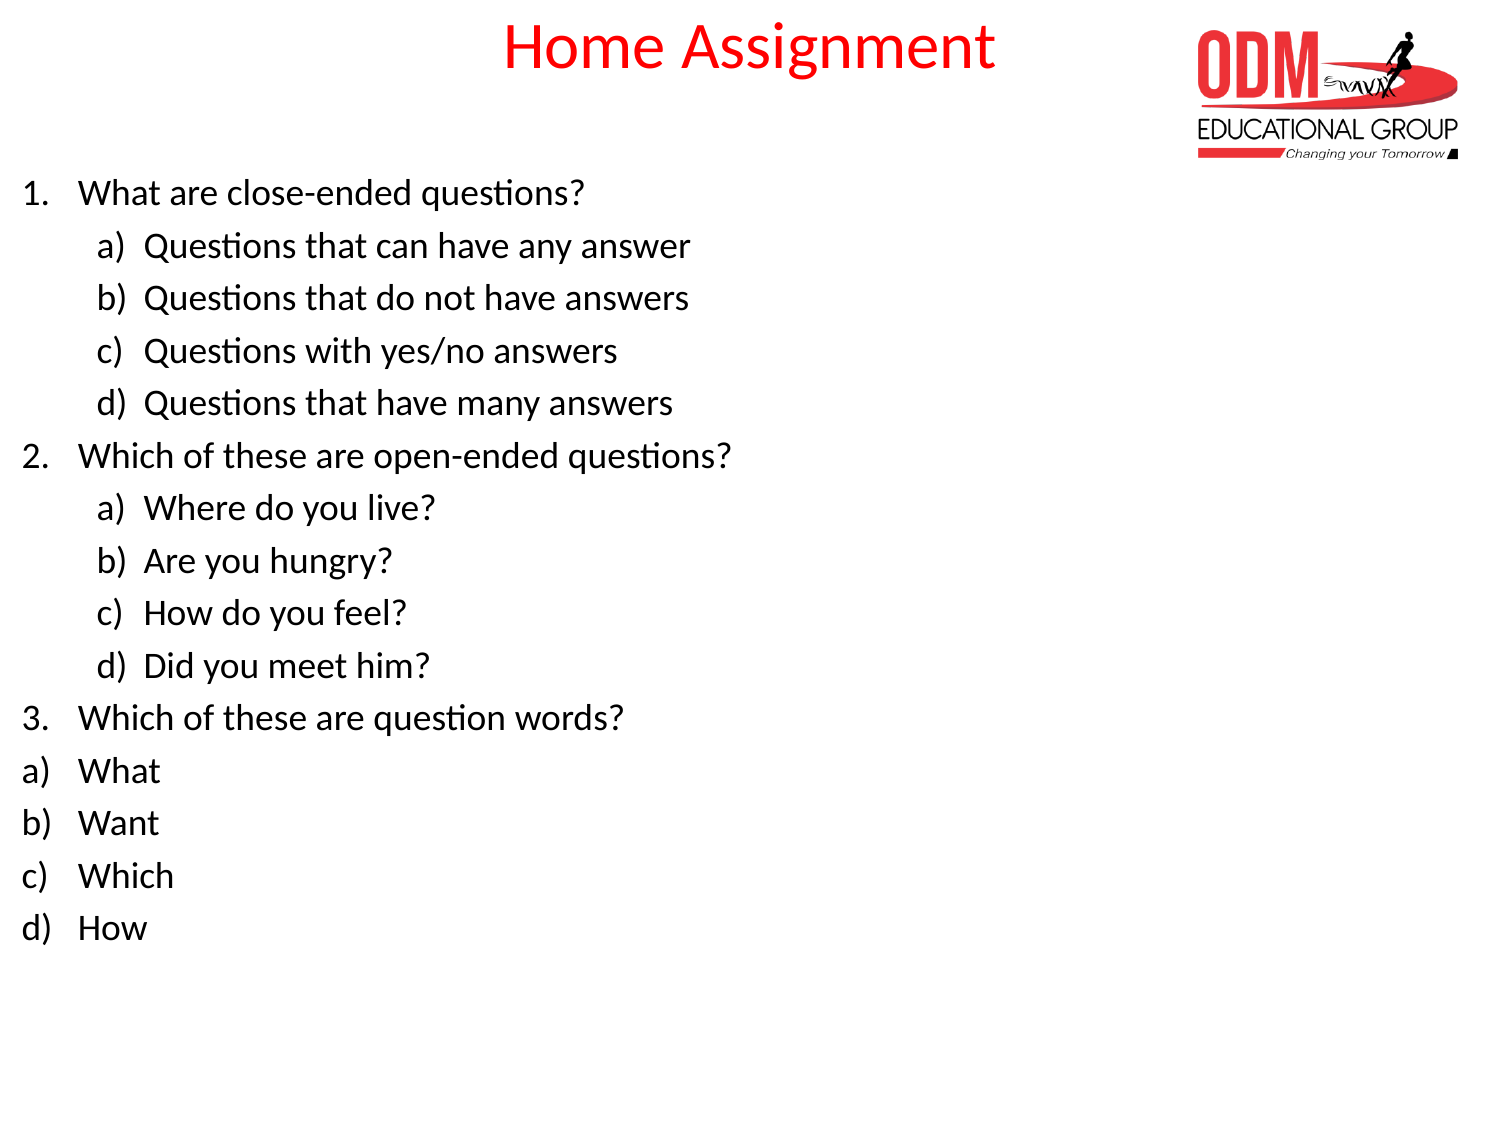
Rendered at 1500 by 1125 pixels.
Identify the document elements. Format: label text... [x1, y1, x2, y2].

picture [1198, 30, 1458, 160]
list What are close-ended questions? Questions that can have any answer Questions that do not have answers Questions with yes/no answers Questions that have many answers Which of these are open-ended questions? Where do you live? Are you hungry? How do you feel? Did you meet him? Which of these are question words? What Want Which How [6, 160, 1357, 976]
title Home Assignment [75, 0, 1425, 136]
